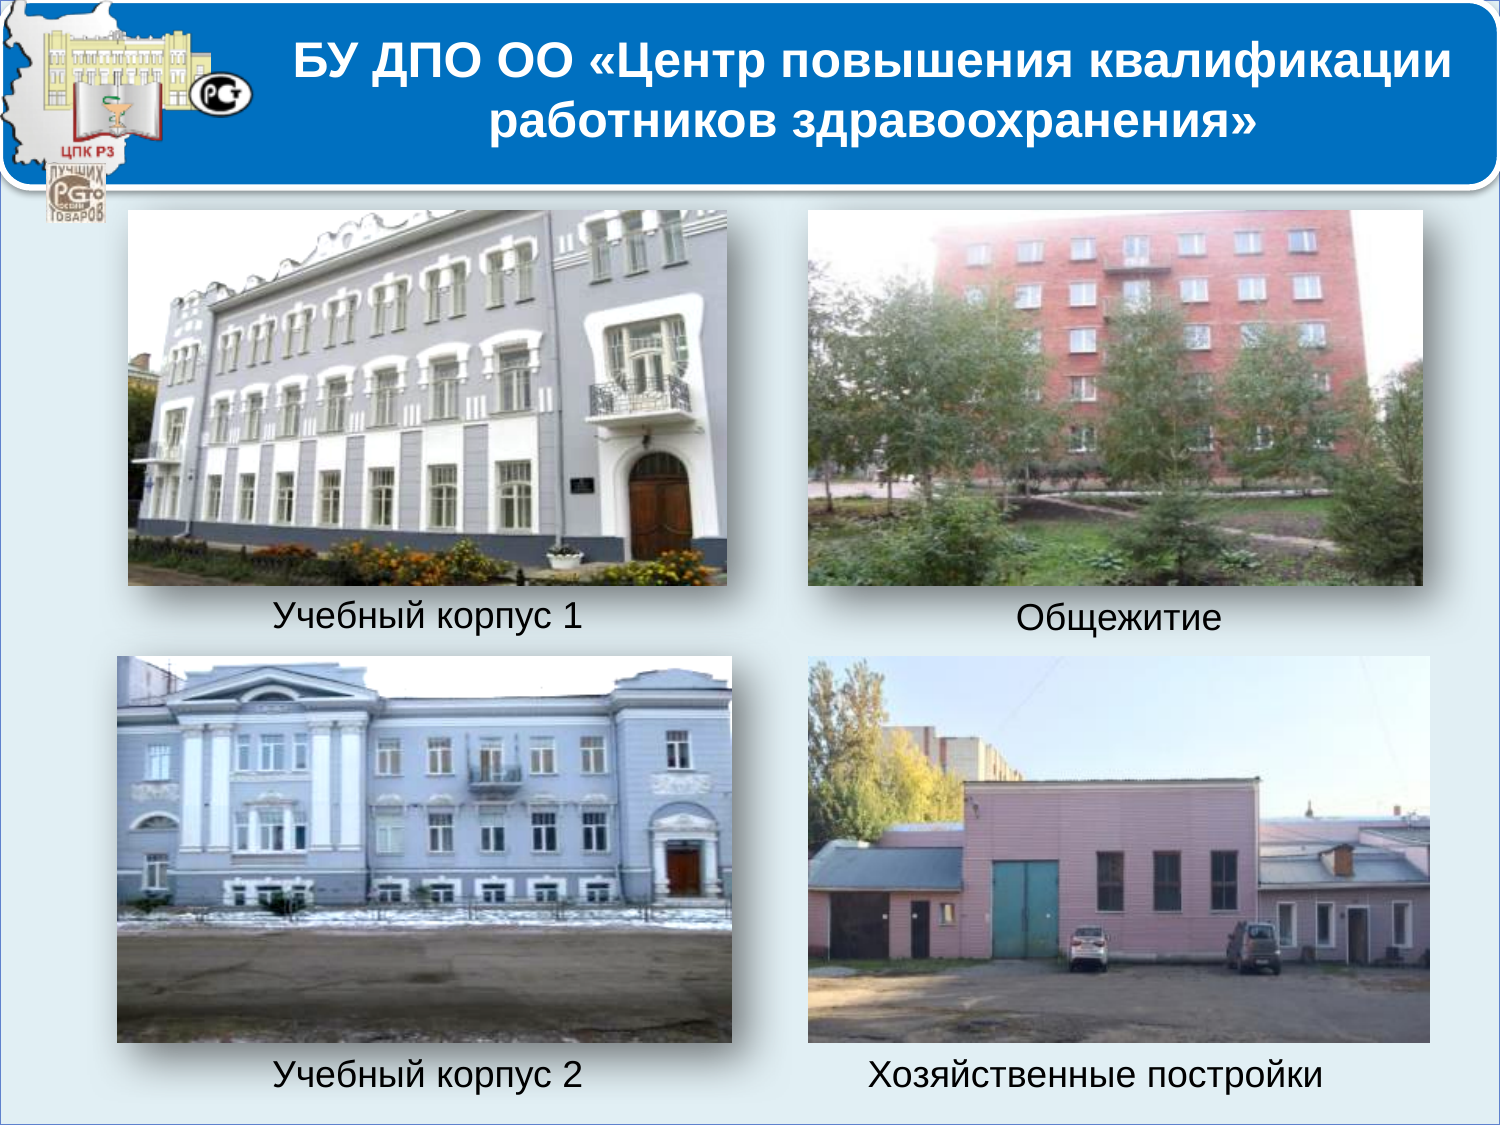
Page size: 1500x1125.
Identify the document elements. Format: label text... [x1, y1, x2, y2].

picture [0, 0, 222, 223]
text_box Хозяйственные постройки [796, 1042, 1395, 1103]
text_box Общежитие [820, 595, 1418, 646]
title БУ ДПО ОО «Центр повышения квалификации работников здравоохранения» [222, 0, 1500, 177]
picture [808, 210, 1423, 587]
text_box Учебный корпус 2 [128, 1051, 727, 1103]
picture [116, 655, 732, 1044]
text_box Учебный корпус 1 [128, 593, 727, 644]
picture [128, 210, 727, 587]
picture [808, 655, 1430, 1044]
